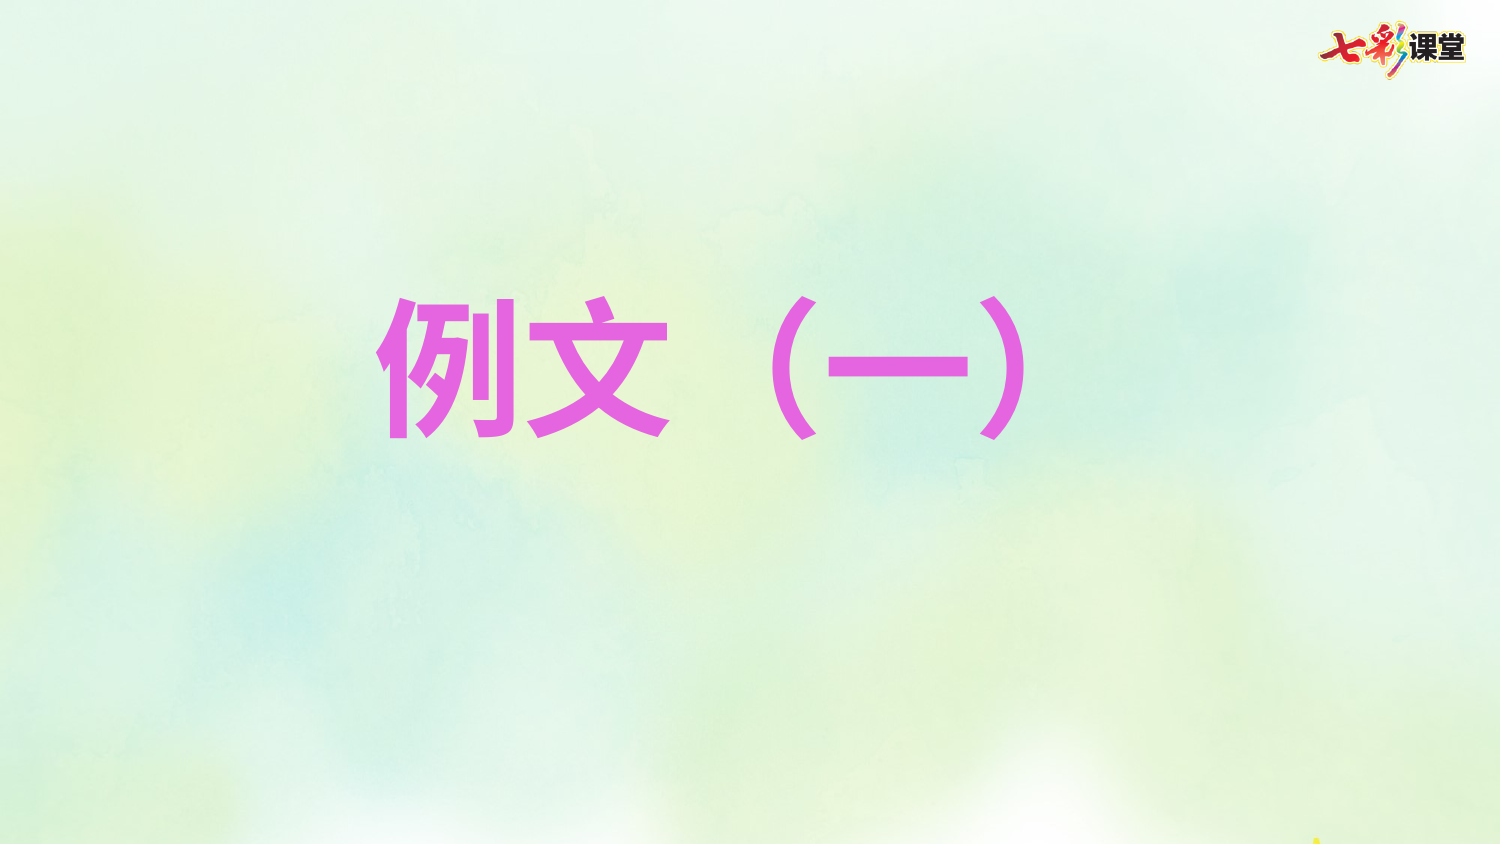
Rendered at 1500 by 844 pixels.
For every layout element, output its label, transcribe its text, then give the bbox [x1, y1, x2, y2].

text_box 例文（一） [277, 268, 1219, 463]
picture [0, 0, 1500, 844]
